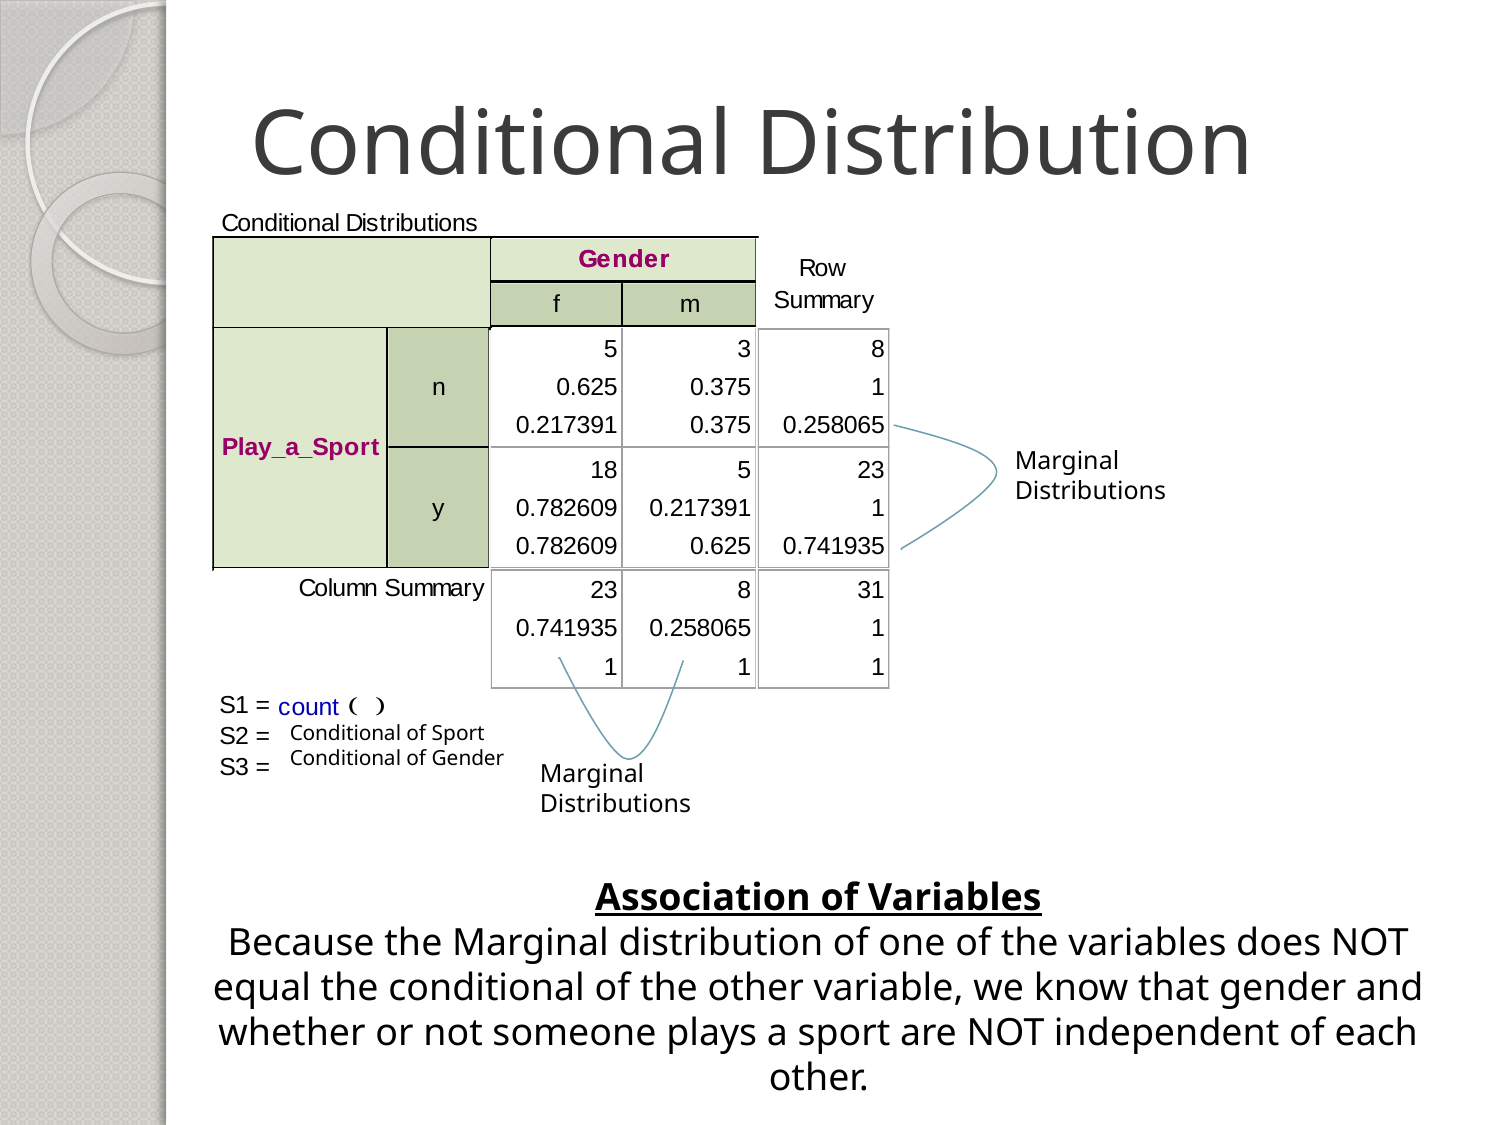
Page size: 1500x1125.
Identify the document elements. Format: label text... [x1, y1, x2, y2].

text_box Association of Variables Because the Marginal distribution of one of the variables does NOT equal the conditional of the other variable, we know that gender and whether or not someone plays a sport are NOT independent of each other. [162, 865, 1475, 1106]
title Conditional Distribution [235, 45, 1466, 233]
picture [212, 187, 1051, 826]
text_box Marginal Distributions [1058, 437, 1275, 513]
